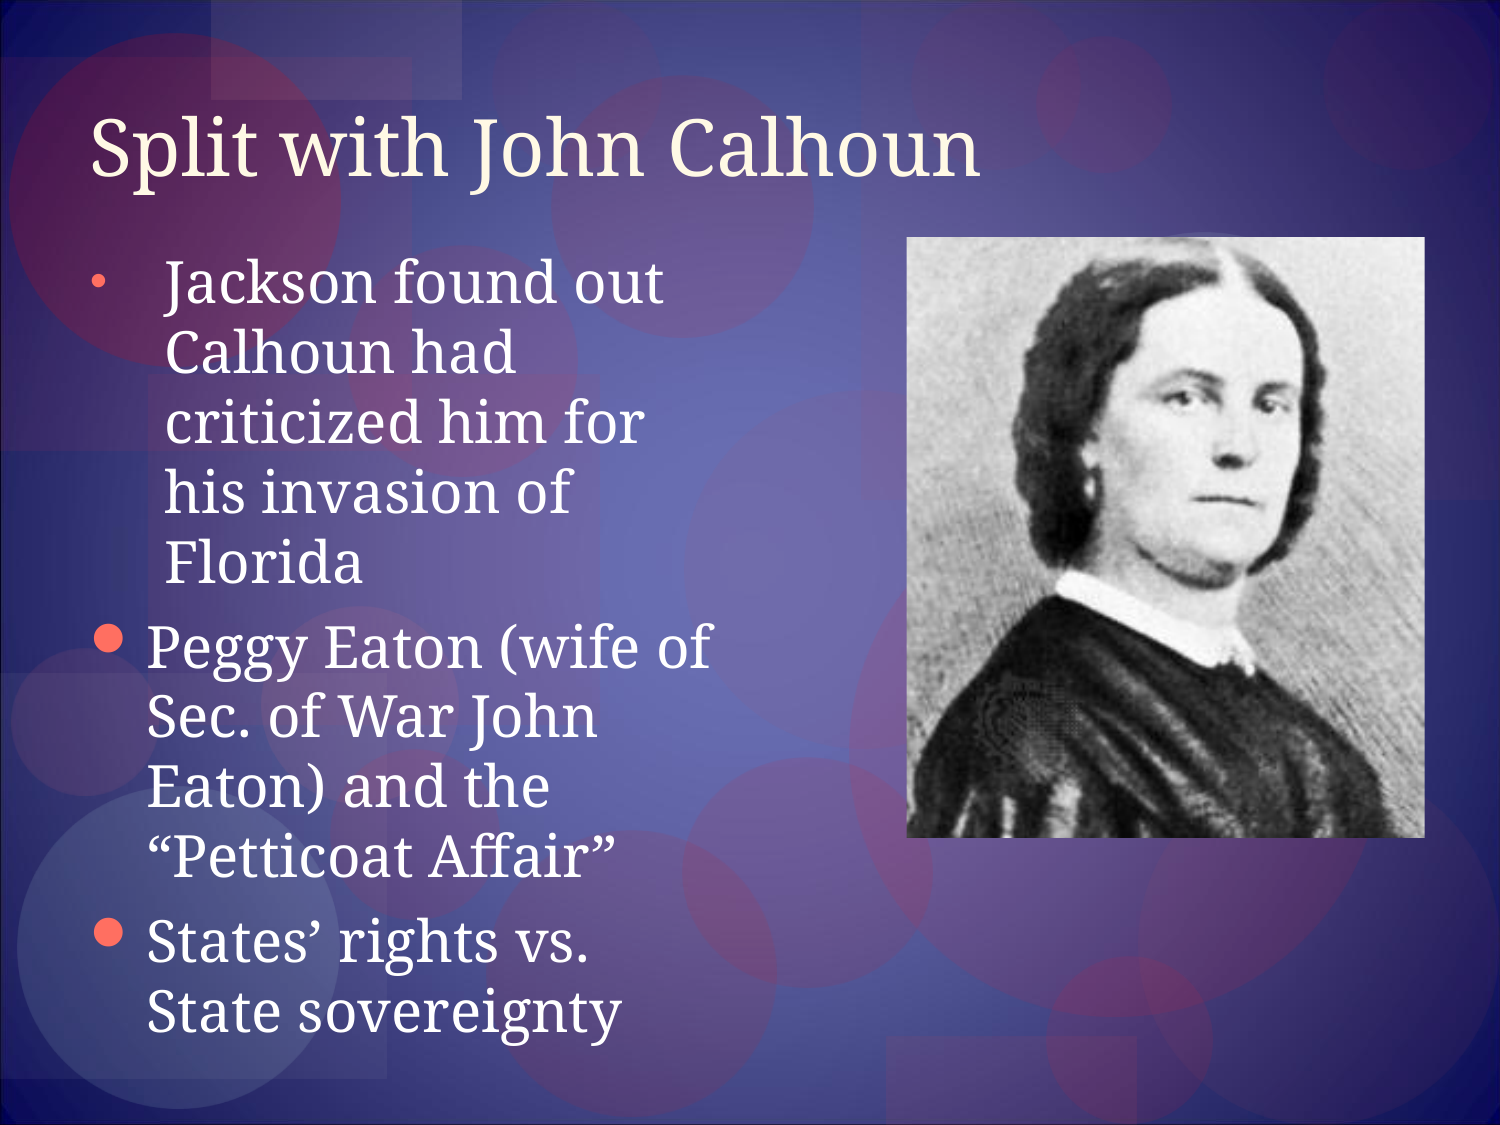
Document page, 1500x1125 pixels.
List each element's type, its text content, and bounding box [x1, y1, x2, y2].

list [906, 237, 1425, 838]
title Split with John Calhoun [75, 24, 1425, 200]
picture [0, 0, 1500, 1125]
list Jackson found out Calhoun had criticized him for his invasion of Florida Peggy Eaton (wife of Sec. of War John Eaton) and the “Petticoat Affair” States’ rights vs. State sovereignty [75, 237, 738, 1018]
